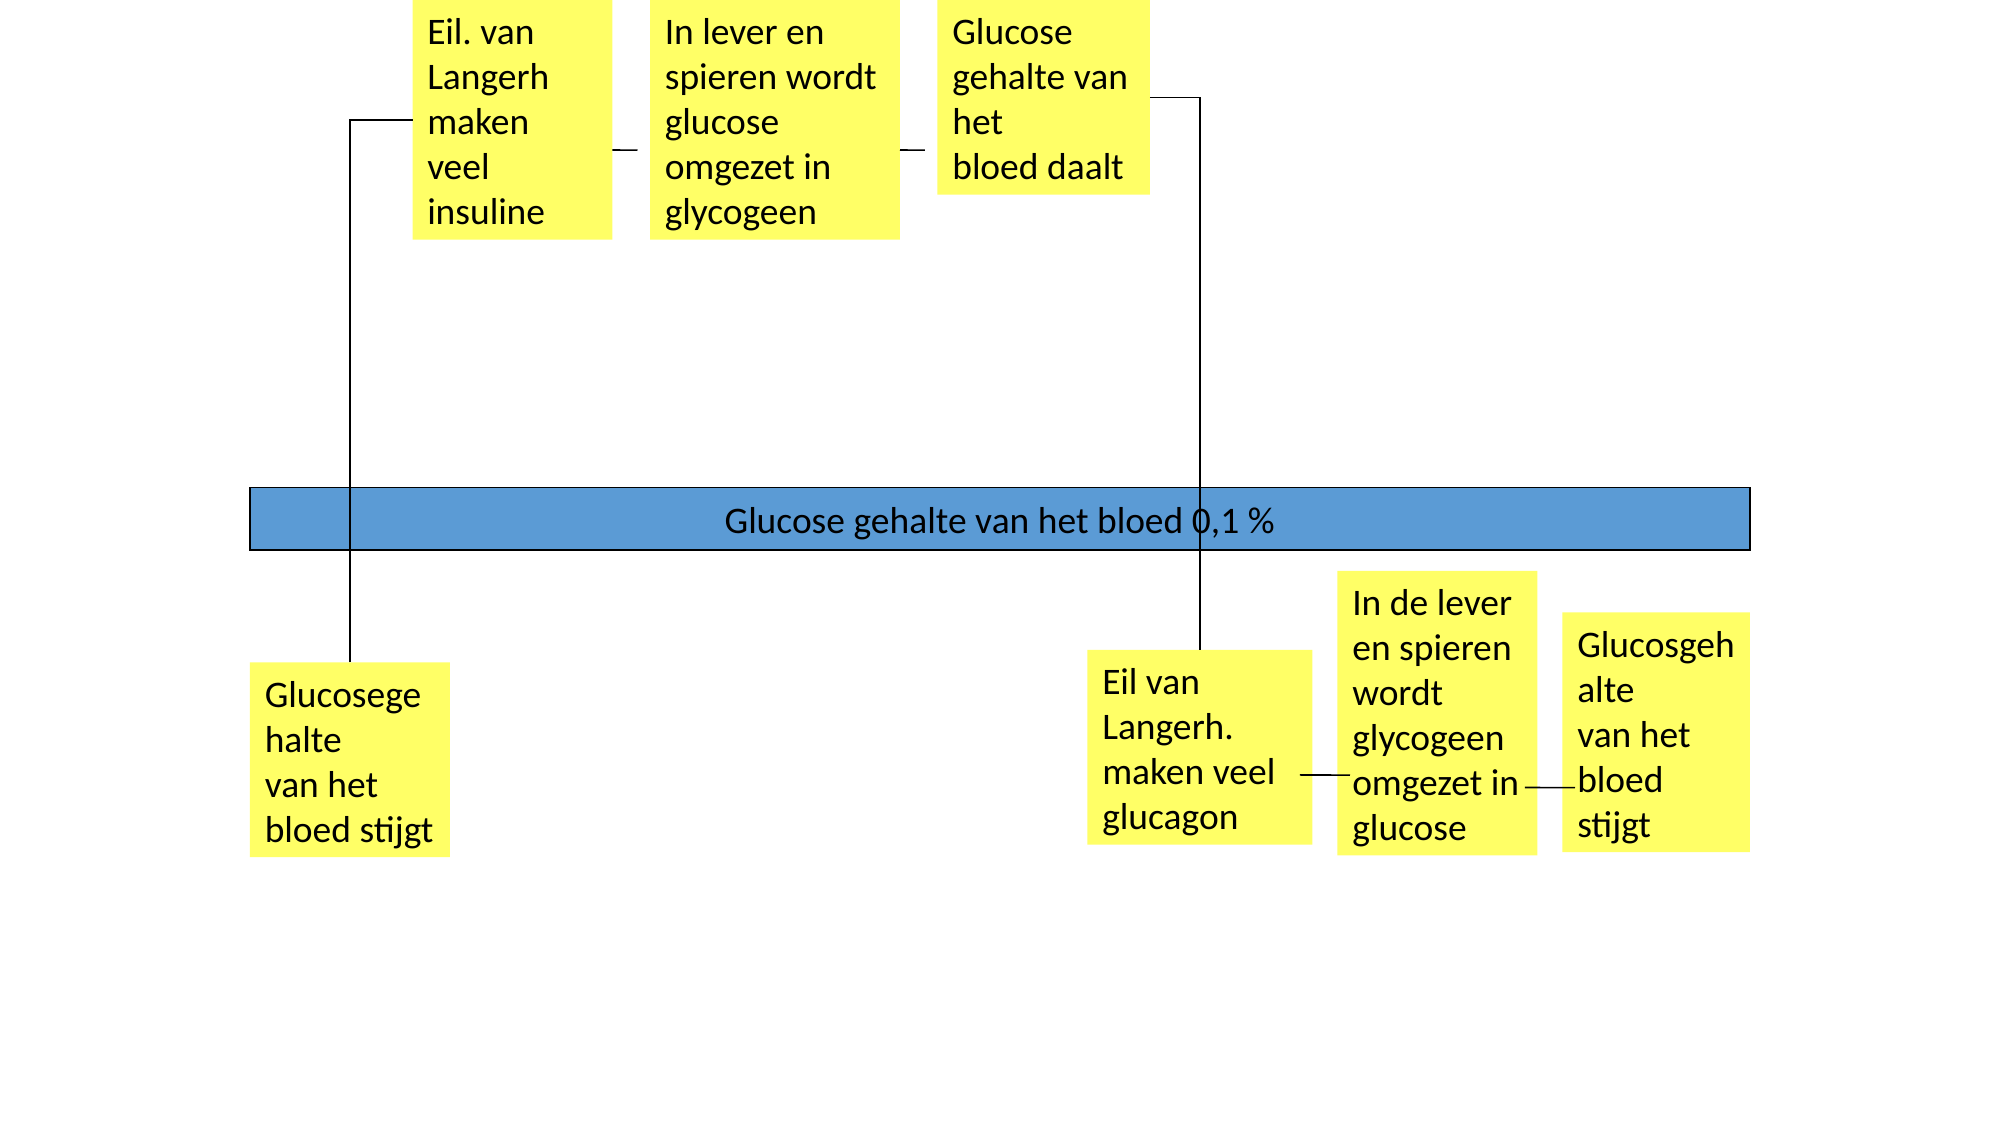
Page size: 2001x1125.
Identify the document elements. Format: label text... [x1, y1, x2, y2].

text_box Glucose gehalte van het bloed daalt [937, 0, 1150, 195]
text_box Glucosegehalte van het bloed stijgt [249, 662, 450, 858]
text_box Glucose gehalte van het bloed 0,1 % [1201, 487, 1750, 550]
text_box Glucose gehalte van het bloed 0,1 % [249, 487, 349, 550]
text_box Glucose gehalte van het bloed 0,1 % [351, 487, 1149, 550]
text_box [1149, 98, 1200, 650]
text_box Eil van Langerh. maken veel glucagon [1087, 649, 1313, 845]
text_box Glucosgehalte van het bloed stijgt [1562, 612, 1750, 853]
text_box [110, 360, 652, 423]
text_box In lever en spieren wordt glucose omgezet in glycogeen [650, 0, 900, 240]
text_box Eil. van Langerh maken veel insuline [412, 0, 613, 240]
text_box In de lever en spieren wordt glycogeen omgezet in glucose [1337, 570, 1538, 856]
